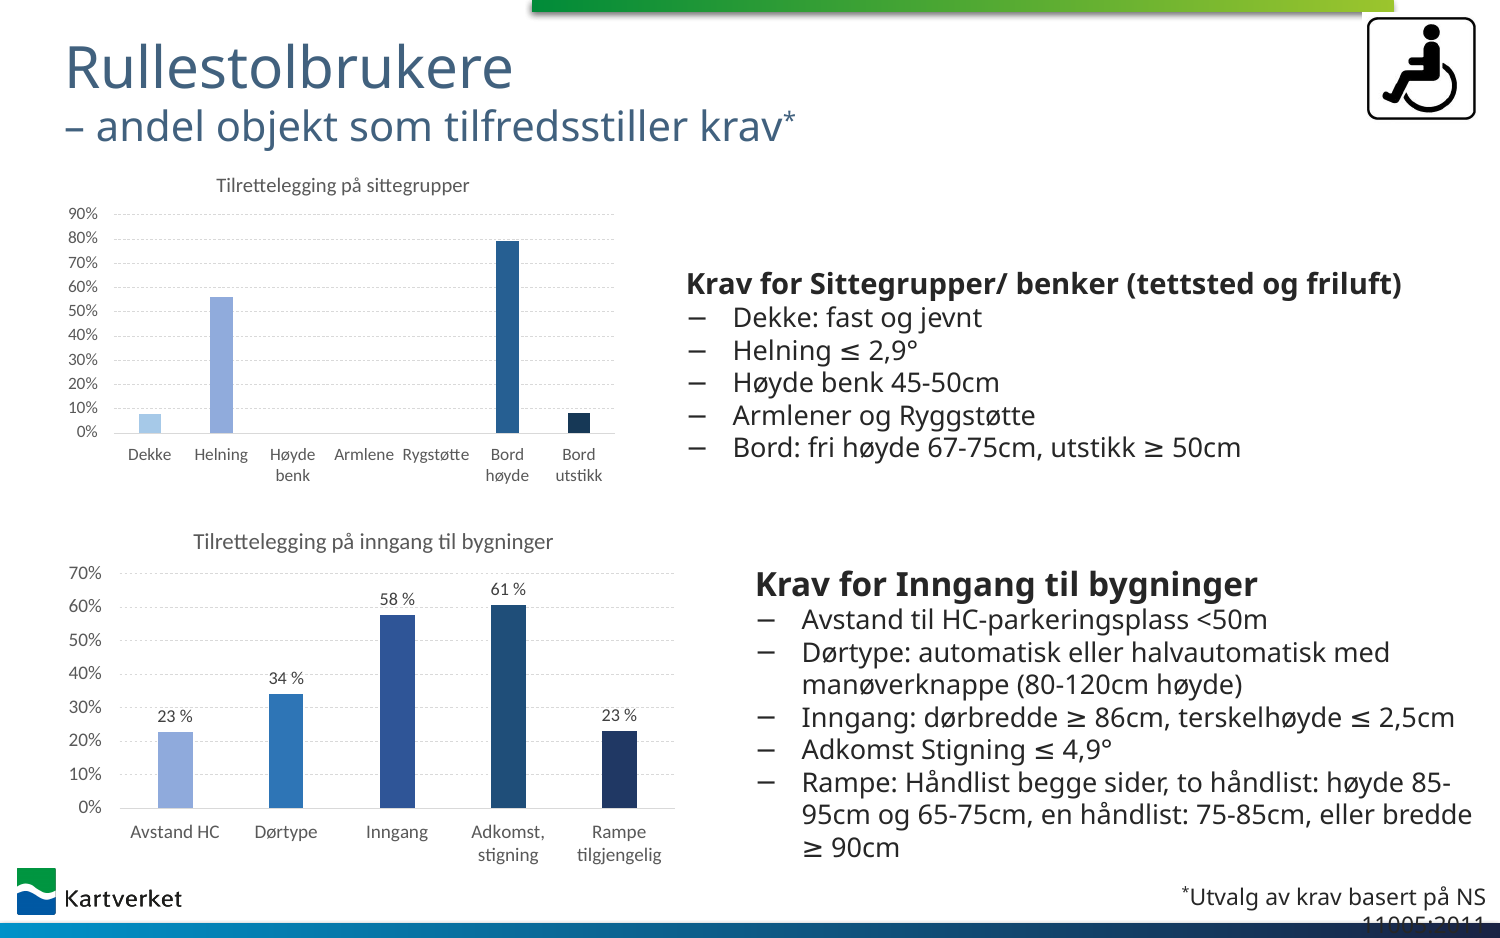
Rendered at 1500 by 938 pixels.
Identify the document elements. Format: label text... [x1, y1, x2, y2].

picture [1362, 12, 1481, 126]
text_box Krav for Inngang til bygninger Avstand til HC-parkeringsplass <50m Dørtype: automatisk eller halvautomatisk med manøverknappe (80-120cm høyde) Inngang: dørbredde ≥ 86cm, terskelhøyde ≤ 2,5cm Adkomst Stigning ≤ 4,9° Rampe: Håndlist begge sider, to håndlist: høyde 85-95cm og 65-75cm, en håndlist: 75-85cm, eller bredde ≥ 90cm [740, 555, 1491, 870]
text_box Rullestolbrukere – andel objekt som tilfredsstiller krav* [49, 25, 1431, 158]
text_box *Utvalg av krav basert på NS 11005:2011 [1068, 873, 1500, 938]
picture [62, 520, 686, 874]
picture [62, 166, 625, 492]
text_box Krav for Sittegrupper/ benker (tettsted og friluft) Dekke: fast og jevnt Helning ≤ 2,9° Høyde benk 45-50cm Armlener og Ryggstøtte Bord: fri høyde 67-75cm, utstikk ≥ 50cm [670, 258, 1418, 471]
